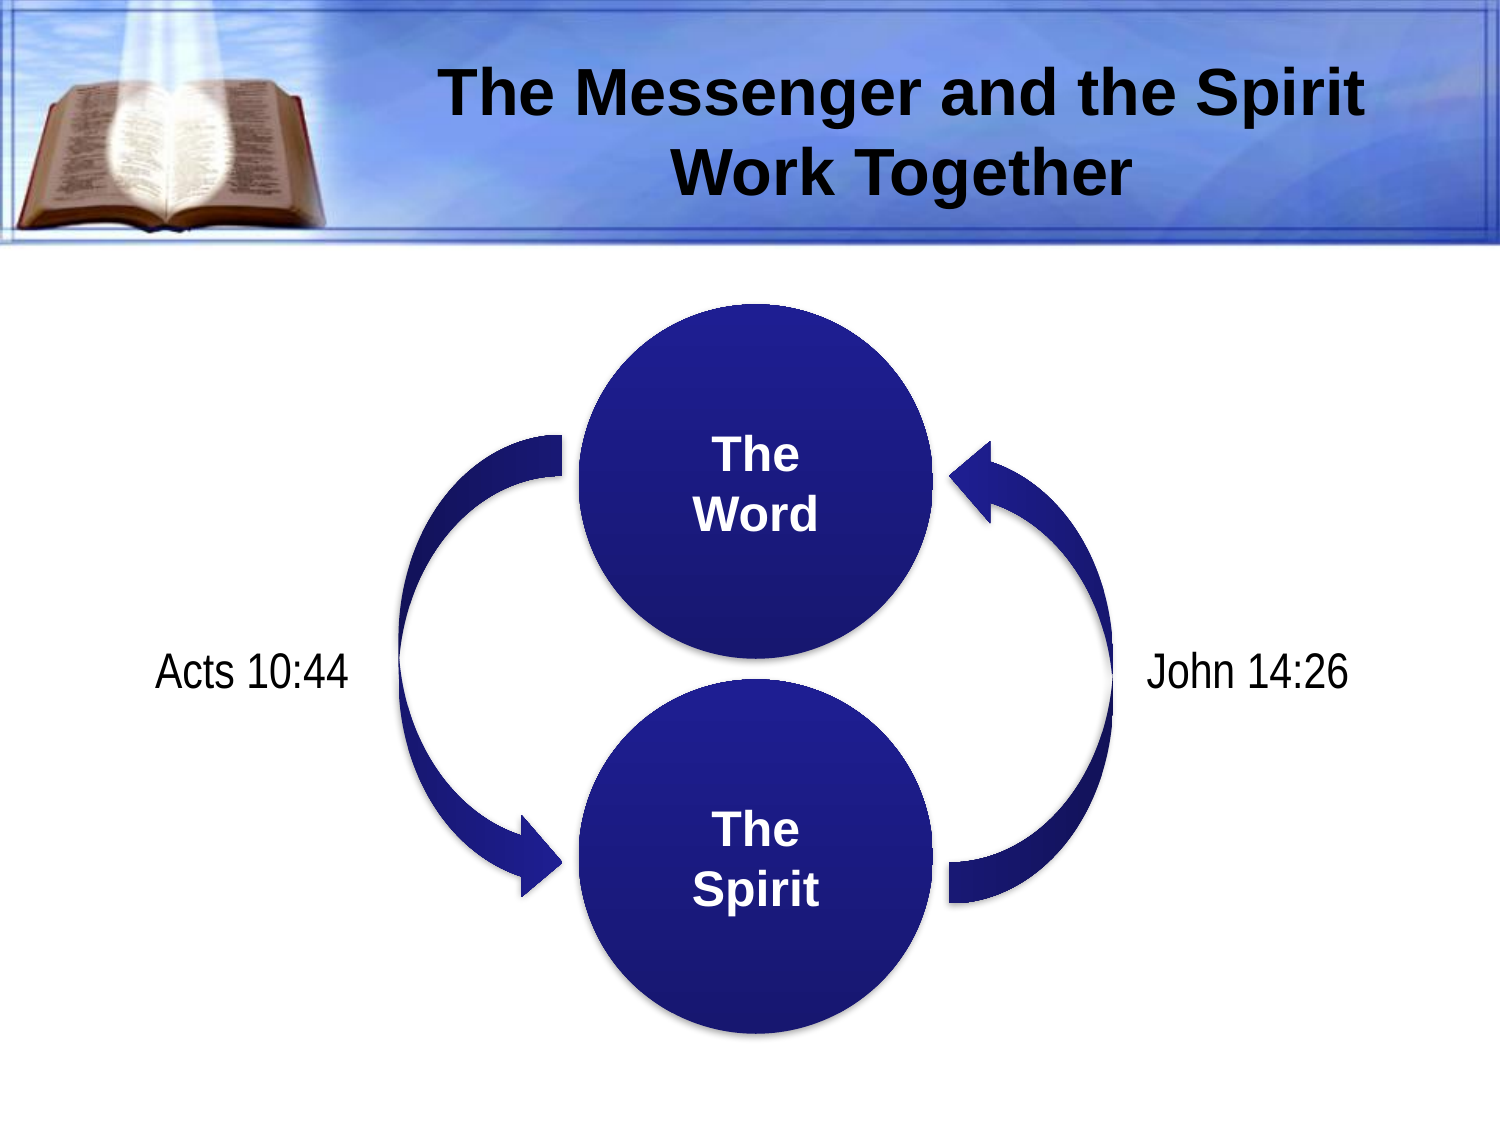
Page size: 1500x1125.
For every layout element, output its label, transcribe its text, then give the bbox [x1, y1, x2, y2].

text_box Acts 10:44 [85, 631, 364, 706]
text_box [949, 441, 1114, 904]
picture [0, 0, 1500, 1125]
text_box John 14:26 [1131, 631, 1437, 706]
text_box [398, 434, 563, 898]
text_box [578, 304, 934, 1034]
title The Messenger and the Spirit Work Together [339, 34, 1466, 223]
